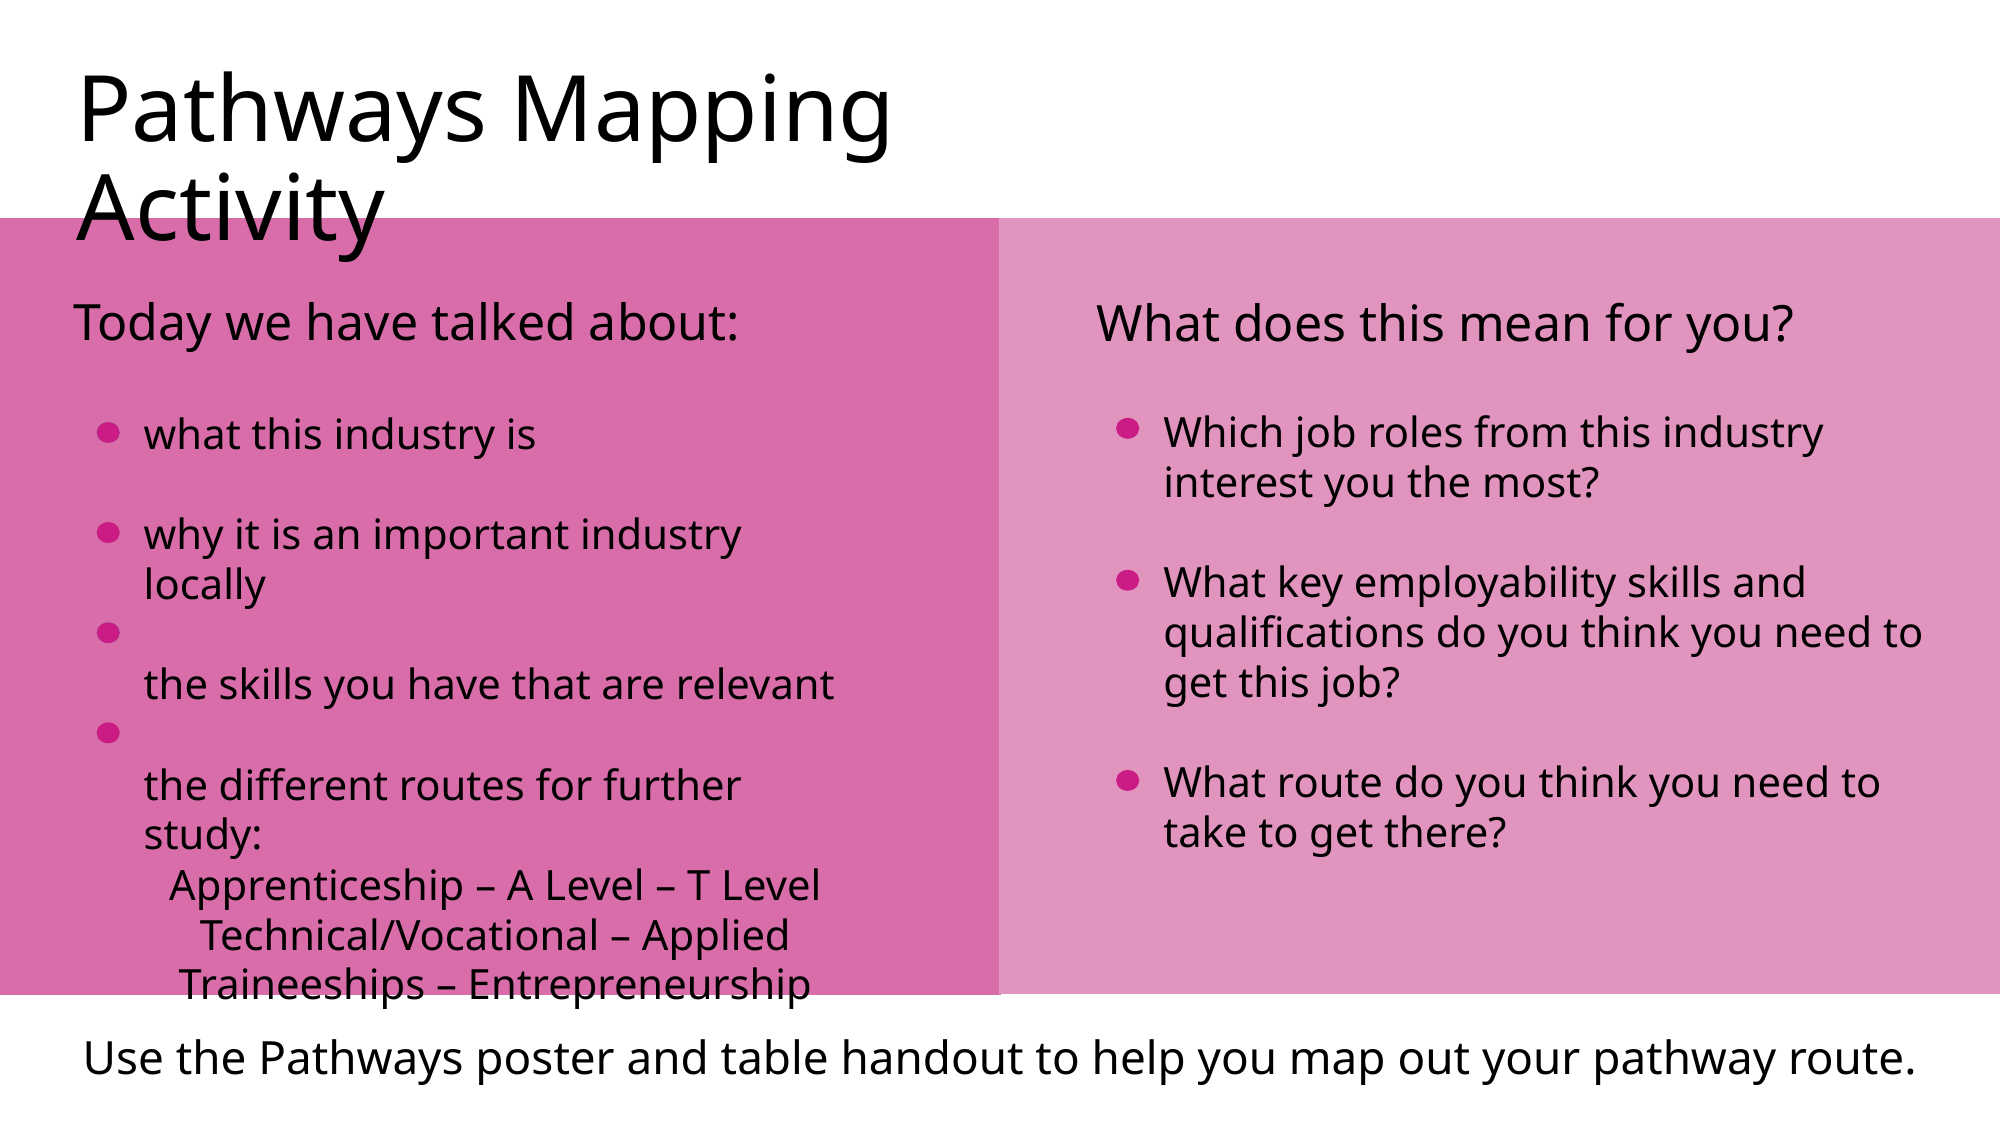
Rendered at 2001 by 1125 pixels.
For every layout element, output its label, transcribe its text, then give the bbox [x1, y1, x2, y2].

text_box [0, 218, 1001, 995]
text_box [1116, 569, 1140, 591]
text_box What does this mean for you? [1081, 283, 1924, 359]
text_box what this industry is why it is an important industry locally the skills you have that are relevant the different routes for further study: Apprenticeship – A Level – T Level Technical/Vocational – Applied Traineeships – Entrepreneurship [129, 400, 862, 1016]
text_box Use the Pathways poster and table handout to help you map out your pathway route. [0, 1021, 2000, 1092]
text_box Pathways Mapping Activity [61, 54, 1215, 219]
text_box Today we have talked about: [58, 283, 756, 358]
text_box [1116, 770, 1140, 791]
text_box [1116, 417, 1140, 439]
text_box Which job roles from this industry interest you the most? What key employability skills and qualifications do you think you need to get this job? What route do you think you need to take to get there? [1148, 398, 1939, 913]
text_box [96, 622, 120, 644]
text_box [96, 422, 120, 443]
text_box [96, 722, 120, 744]
text_box [96, 522, 120, 543]
text_box [999, 218, 2000, 994]
